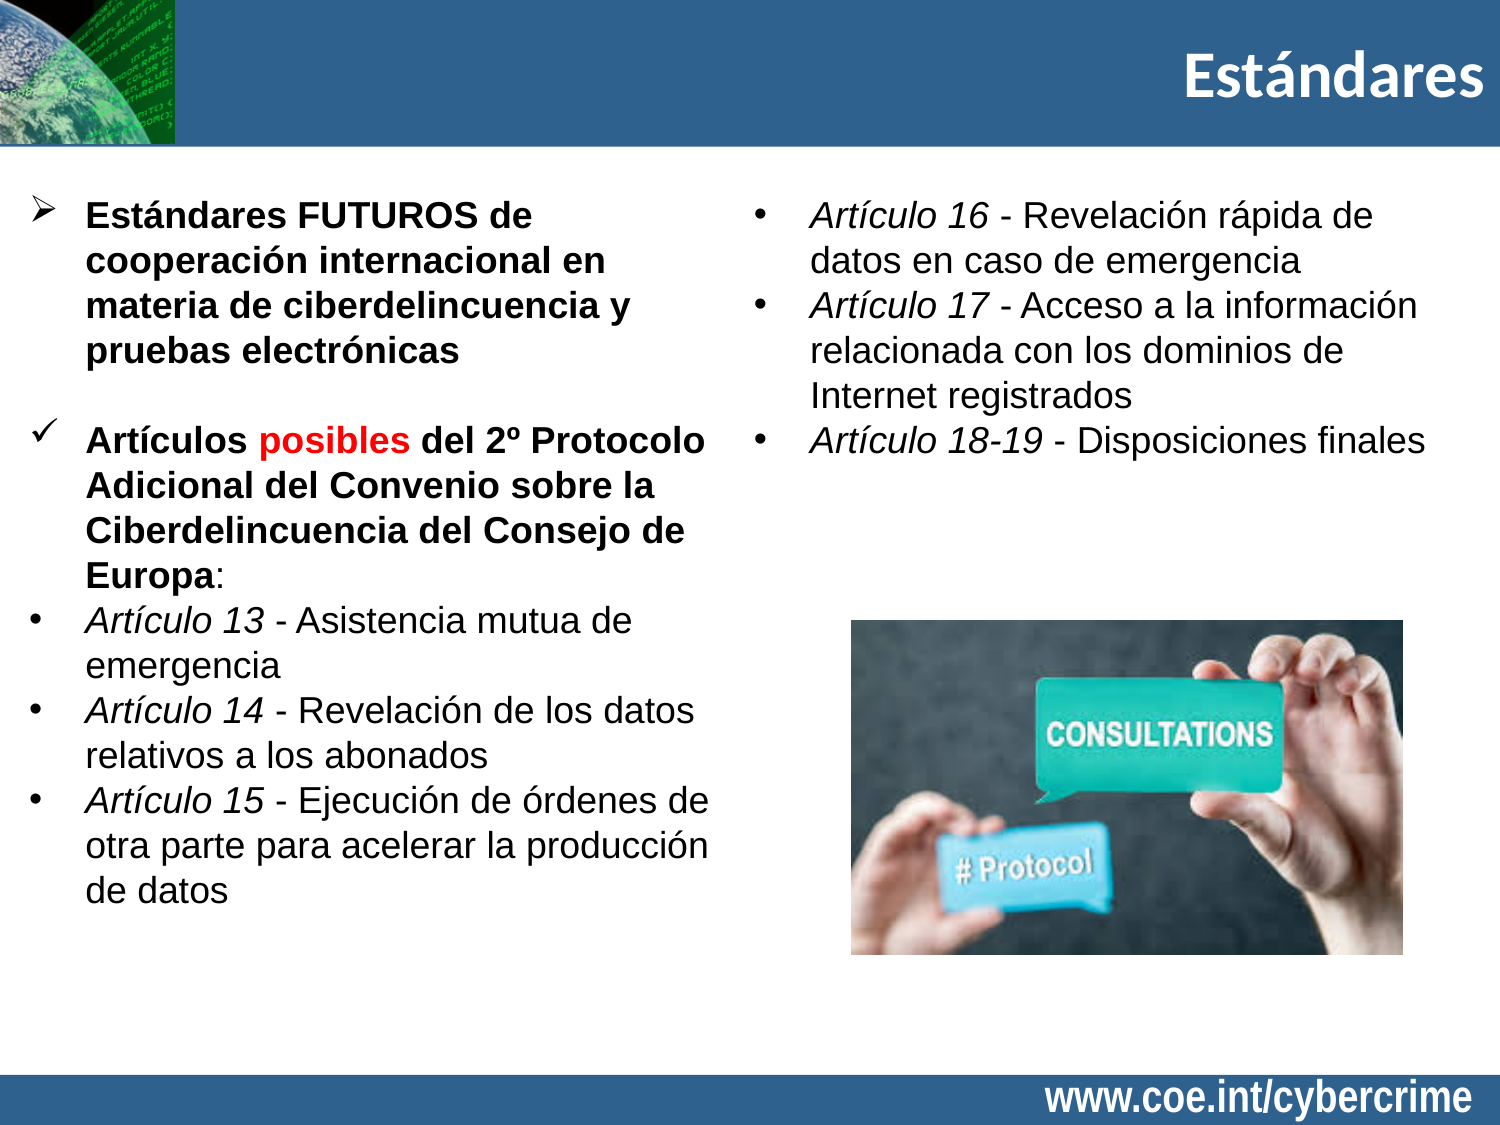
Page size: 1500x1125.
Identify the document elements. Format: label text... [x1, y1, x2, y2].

picture [0, 0, 175, 144]
picture [850, 620, 1403, 956]
text_box Artículo 16 - Revelación rápida de datos en caso de emergencia Artículo 17 - Acceso a la información relacionada con los dominios de Internet registrados Artículo 18-19 - Disposiciones finales [739, 183, 1490, 469]
text_box www.coe.int/cybercrime [1030, 1059, 1500, 1125]
text_box [0, 1073, 1030, 1125]
text_box Estándares FUTUROS de cooperación internacional en materia de ciberdelincuencia y pruebas electrónicas Artículos posibles del 2º Protocolo Adicional del Convenio sobre la Ciberdelincuencia del Consejo de Europa: Artículo 13 - Asistencia mutua de emergencia Artículo 14 - Revelación de los datos relativos a los abonados Artículo 15 - Ejecución de órdenes de otra parte para acelerar la producción de datos [14, 183, 765, 974]
text_box Estándares [177, 0, 1500, 149]
